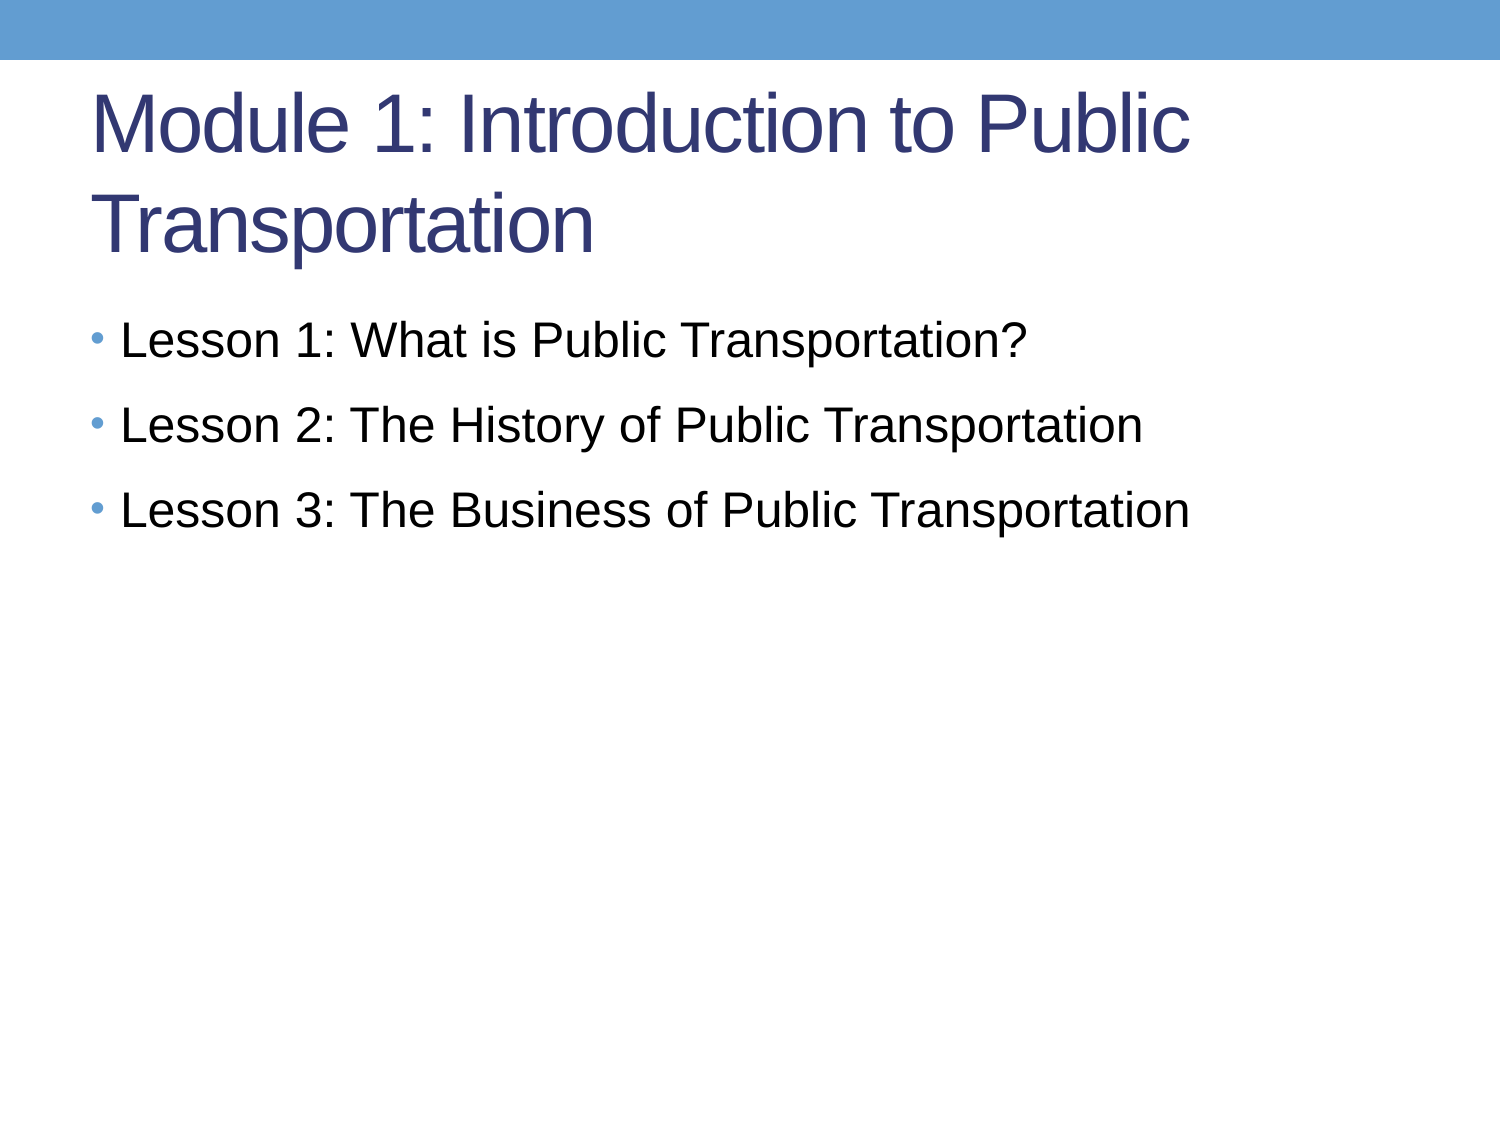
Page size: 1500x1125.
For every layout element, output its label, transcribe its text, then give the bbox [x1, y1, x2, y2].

list Lesson 1: What is Public Transportation? Lesson 2: The History of Public Transportation Lesson 3: The Business of Public Transportation [75, 299, 1425, 1063]
title Module 1: Introduction to Public Transportation [75, 87, 1425, 250]
